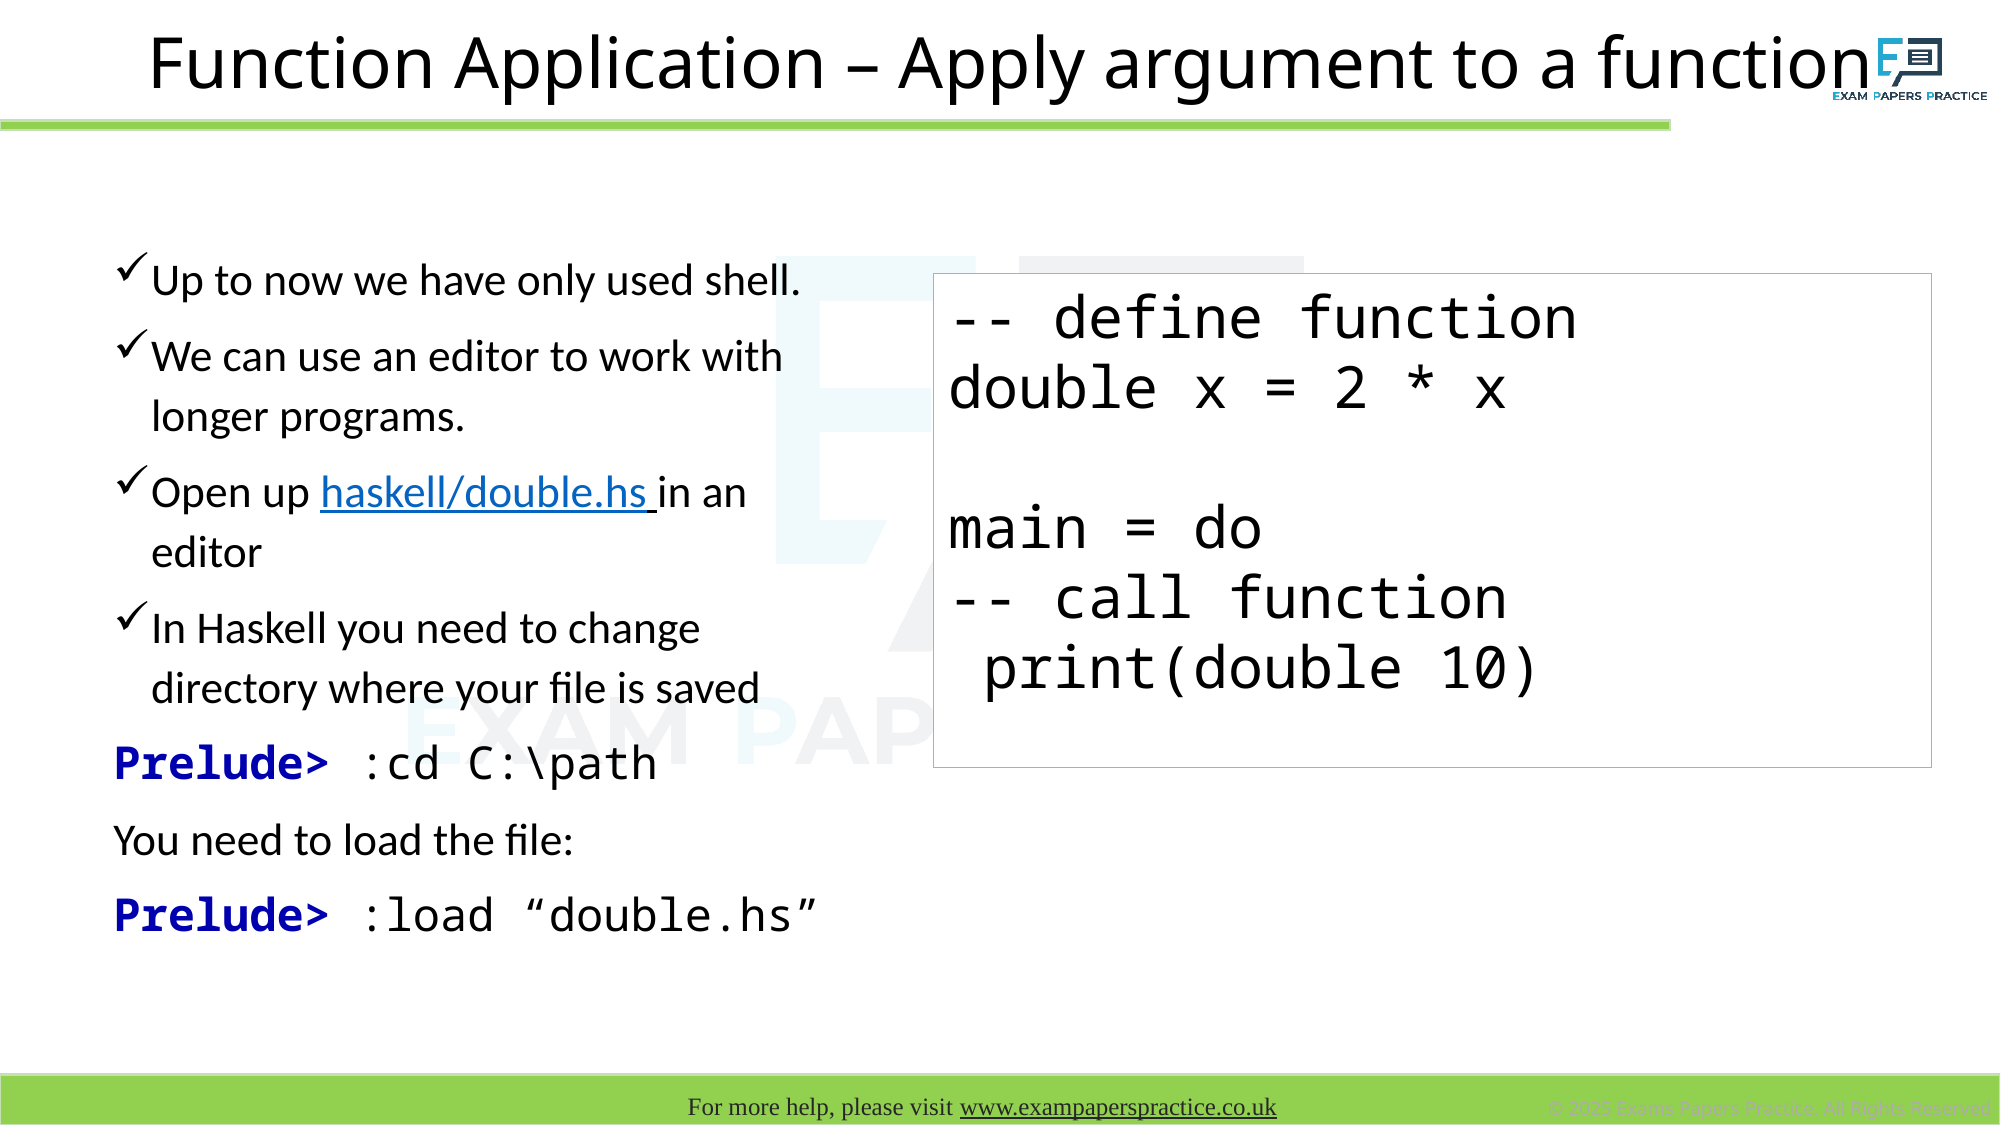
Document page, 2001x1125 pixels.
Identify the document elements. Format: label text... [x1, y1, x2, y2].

text_box -- define function double x = 2 * x main = do -- call function print(double 10) [933, 273, 1932, 768]
list Up to now we have only used shell. We can use an editor to work with longer programs. Open up haskell/double.hs in an editor In Haskell you need to change directory where your file is saved Prelude> :cd C:\path You need to load the file: Prelude> :load “double.hs” [98, 237, 870, 951]
title Function Application – Apply argument to a function [132, 11, 1932, 121]
